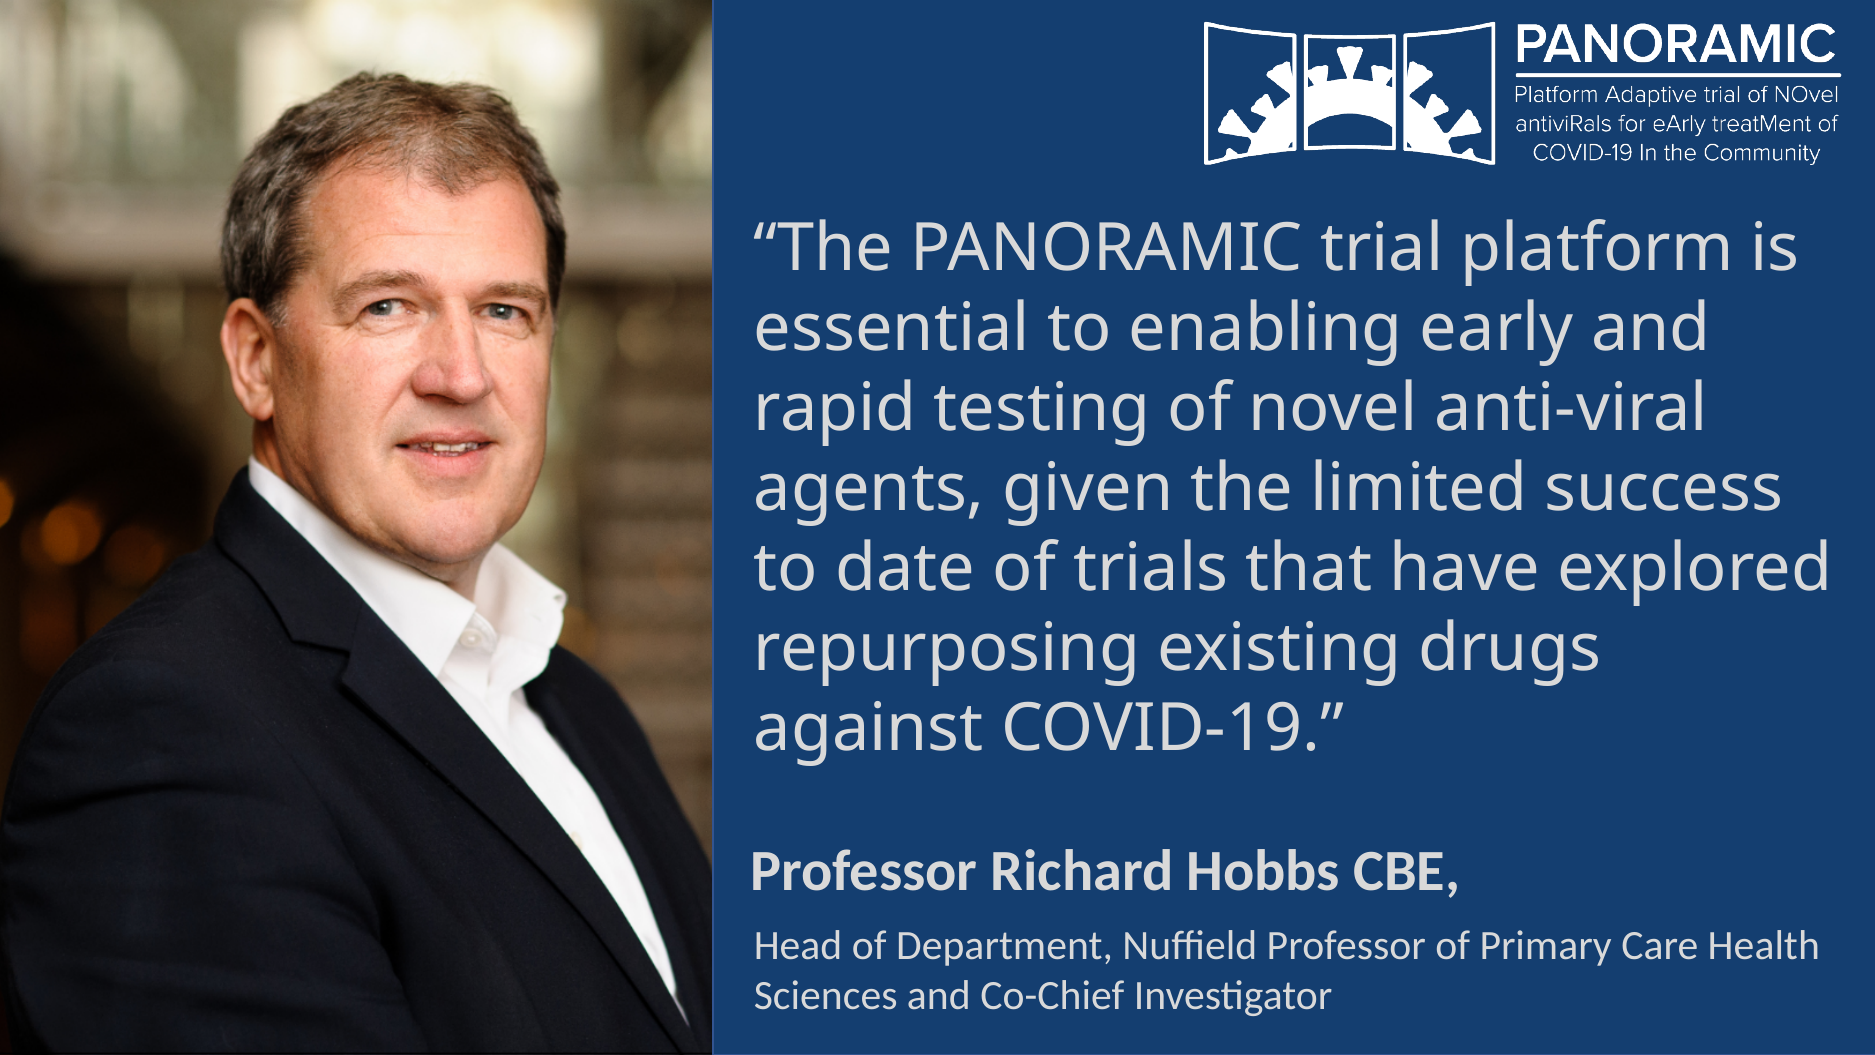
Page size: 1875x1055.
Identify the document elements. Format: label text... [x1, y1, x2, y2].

text_box “The PANORAMIC trial platform is essential to enabling early and rapid testing of novel anti-viral agents, given the limited success to date of trials that have explored repurposing existing drugs against COVID-19.” [738, 196, 1853, 771]
text_box Head of Department, Nuffield Professor of Primary Care Health Sciences and Co-Chief Investigator [738, 910, 1853, 1025]
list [1169, 0, 1875, 187]
picture [0, 0, 732, 1055]
text_box [732, 0, 1875, 1055]
text_box Professor Richard Hobbs CBE, [735, 824, 1850, 910]
